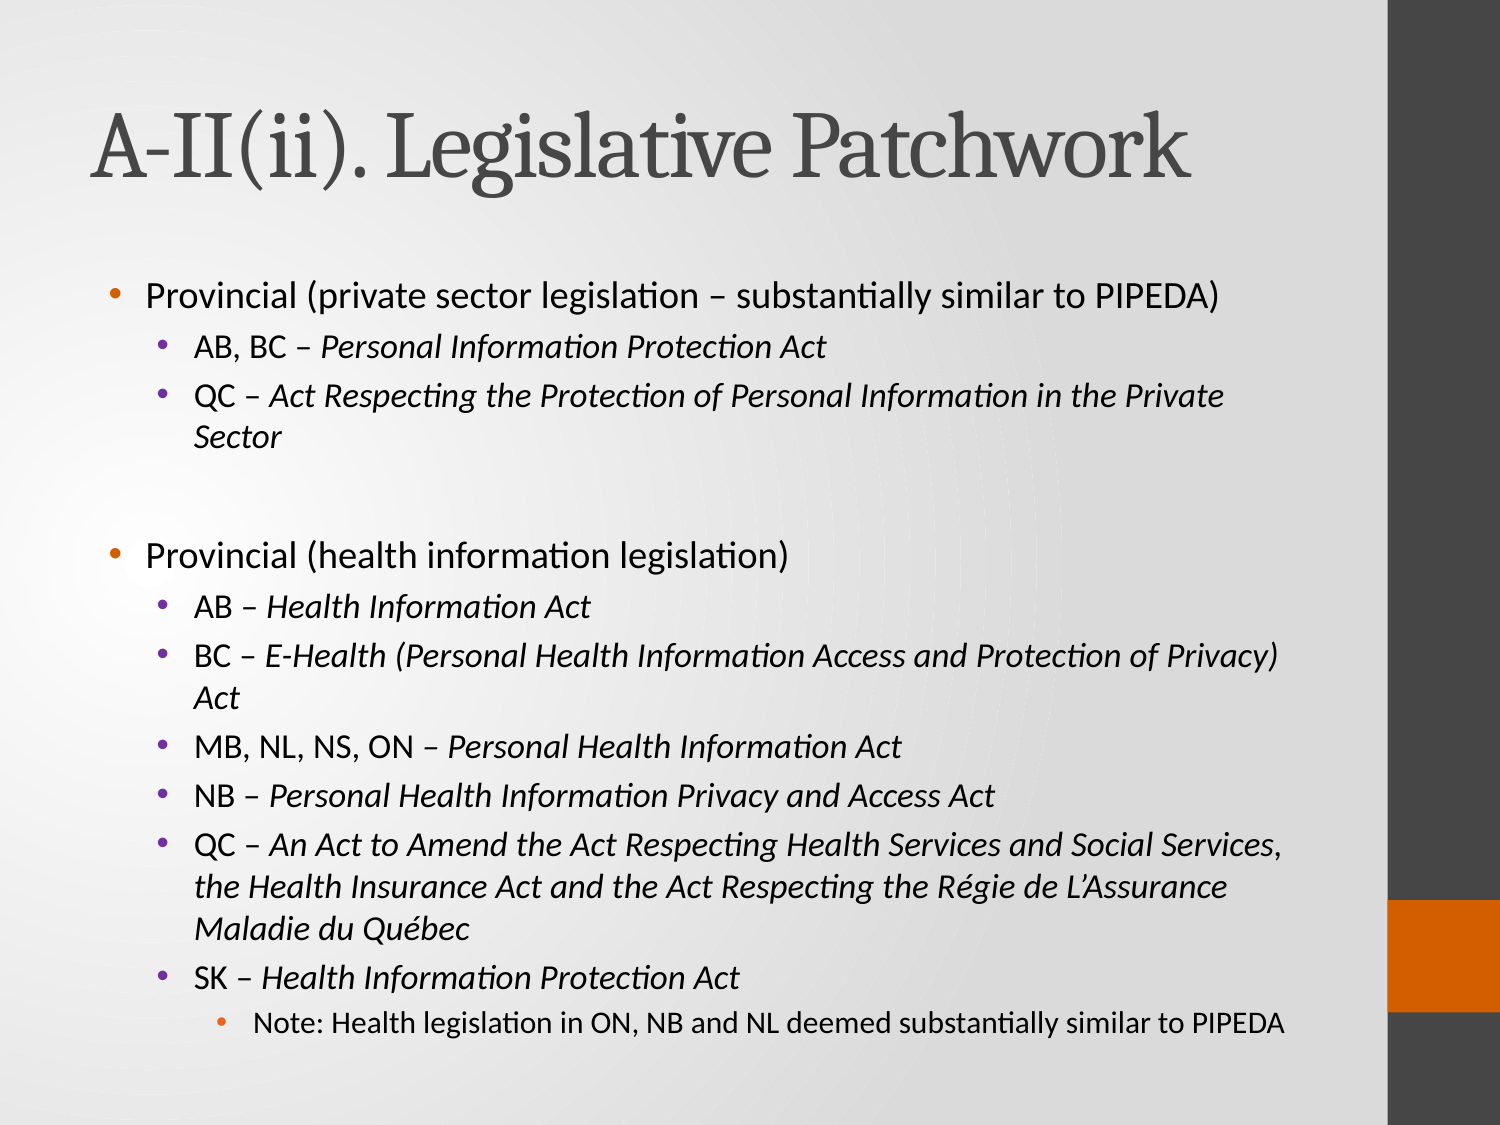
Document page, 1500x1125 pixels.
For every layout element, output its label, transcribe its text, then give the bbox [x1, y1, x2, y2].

list Provincial (private sector legislation – substantially similar to PIPEDA) AB, BC – Personal Information Protection Act QC – Act Respecting the Protection of Personal Information in the Private Sector Provincial (health information legislation) AB – Health Information Act BC – E-Health (Personal Health Information Access and Protection of Privacy) Act MB, NL, NS, ON – Personal Health Information Act NB – Personal Health Information Privacy and Access Act QC – An Act to Amend the Act Respecting Health Services and Social Services, the Health Insurance Act and the Act Respecting the Régie de L’Assurance Maladie du Québec SK – Health Information Protection Act Note: Health legislation in ON, NB and NL deemed substantially similar to PIPEDA [75, 262, 1325, 1050]
title A-II(ii). Legislative Patchwork [75, 45, 1325, 233]
